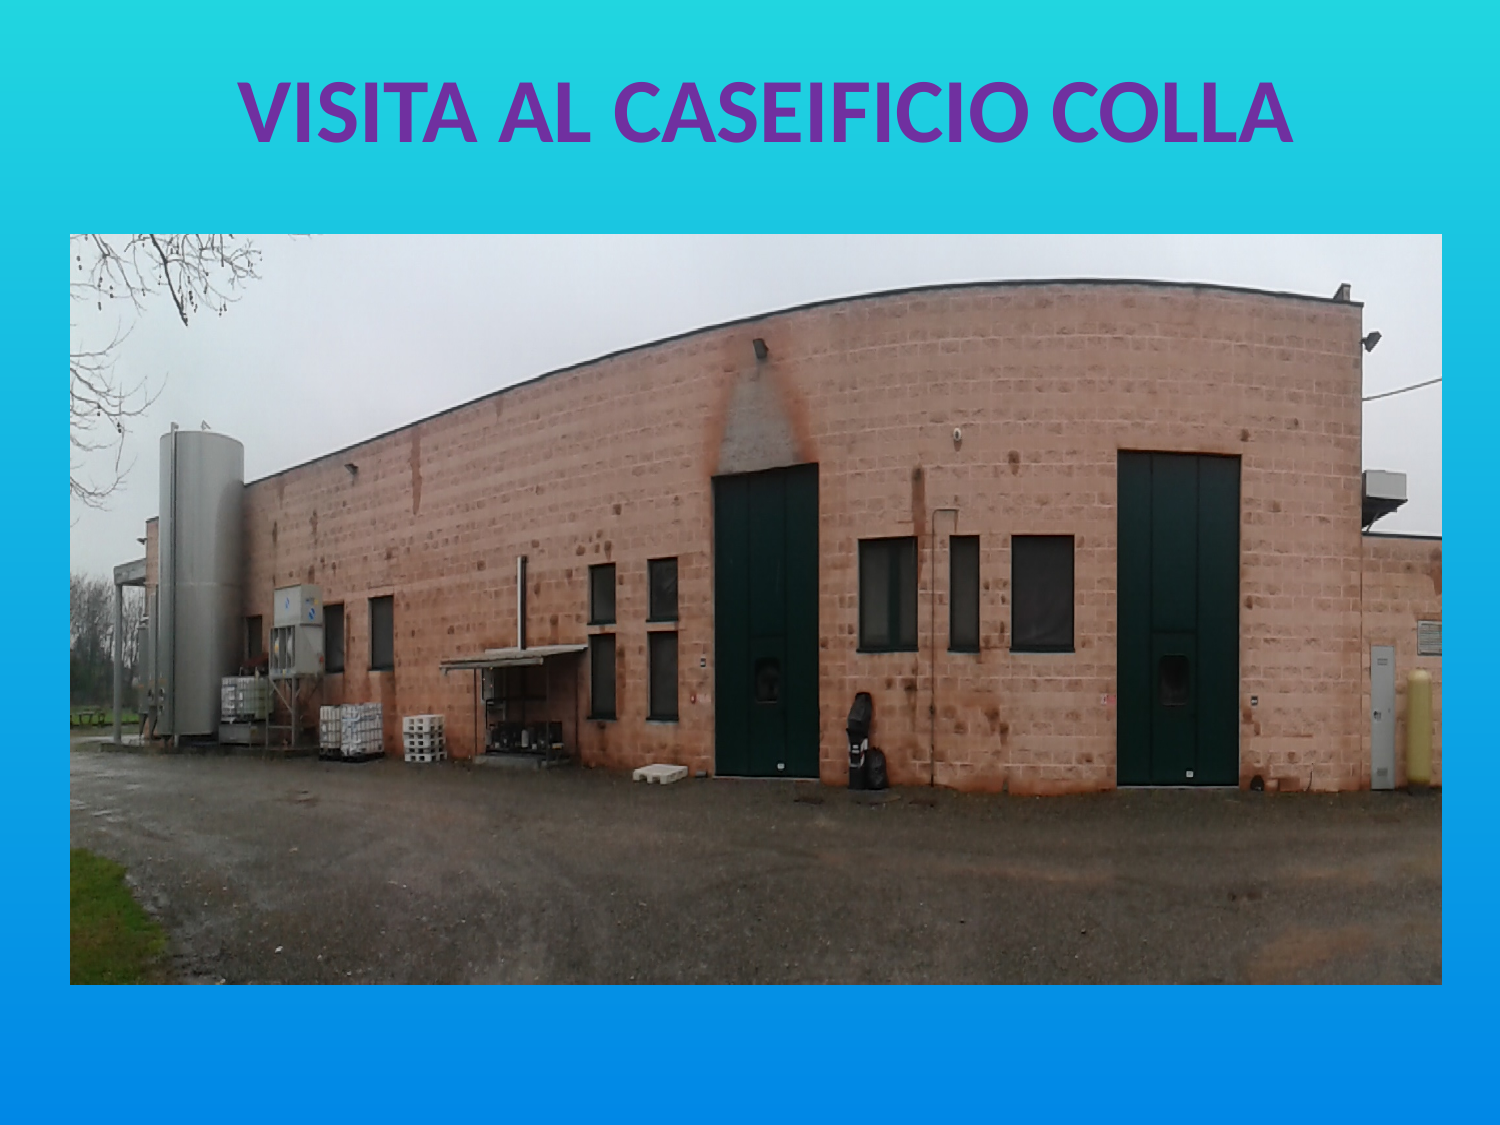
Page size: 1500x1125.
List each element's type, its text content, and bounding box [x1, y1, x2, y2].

picture [65, 891, 69, 902]
picture [0, 234, 1500, 985]
title VISITA AL CASEIFICIO COLLA [128, 0, 1405, 212]
